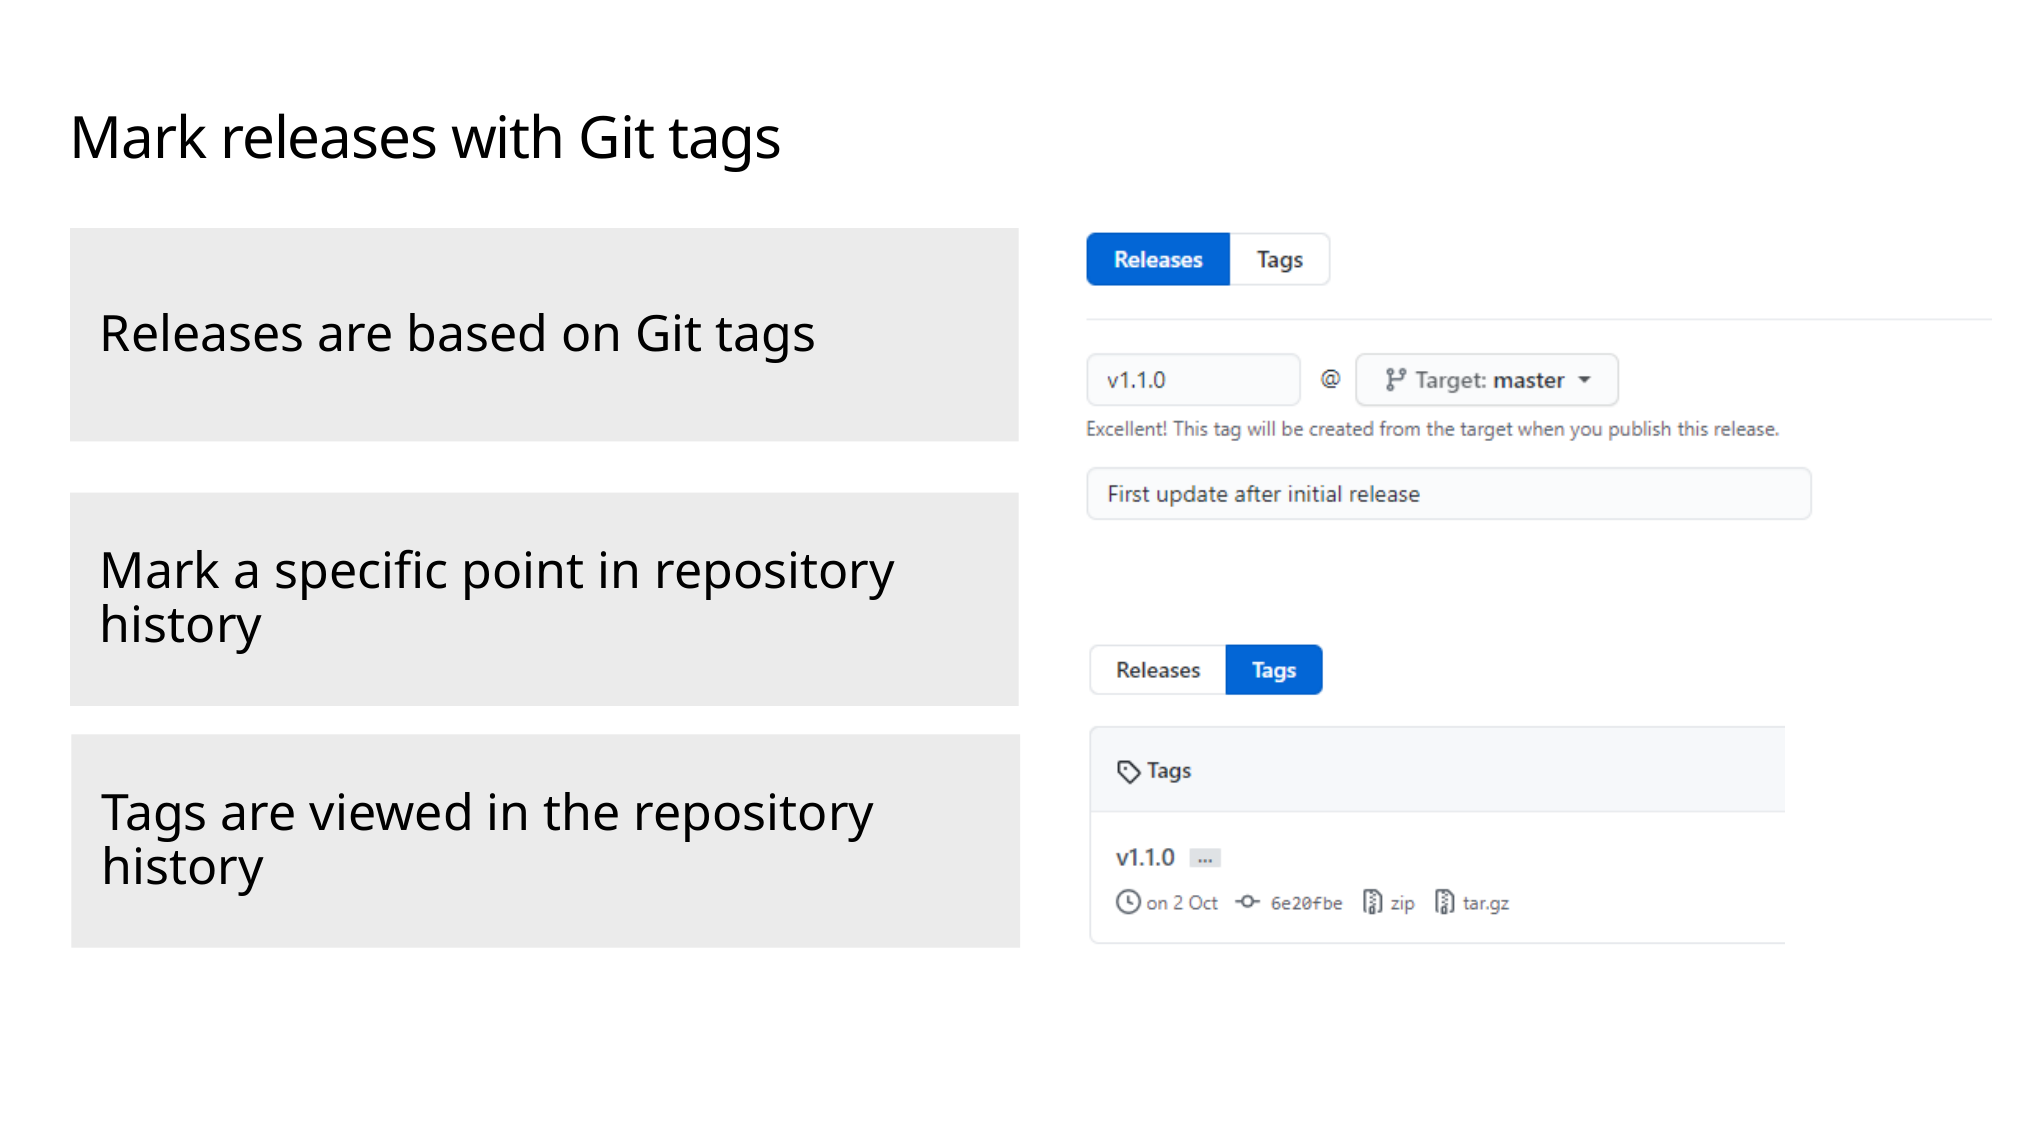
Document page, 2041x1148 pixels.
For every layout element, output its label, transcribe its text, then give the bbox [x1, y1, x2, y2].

text_box Releases are based on Git tags [69, 227, 1019, 442]
picture [1049, 612, 1785, 975]
text_box Mark a specific point in repository history [69, 492, 1019, 707]
picture [1049, 200, 1992, 546]
text_box Tags are viewed in the repository history [71, 734, 1021, 948]
title Mark releases with Git tags [70, 103, 1969, 172]
